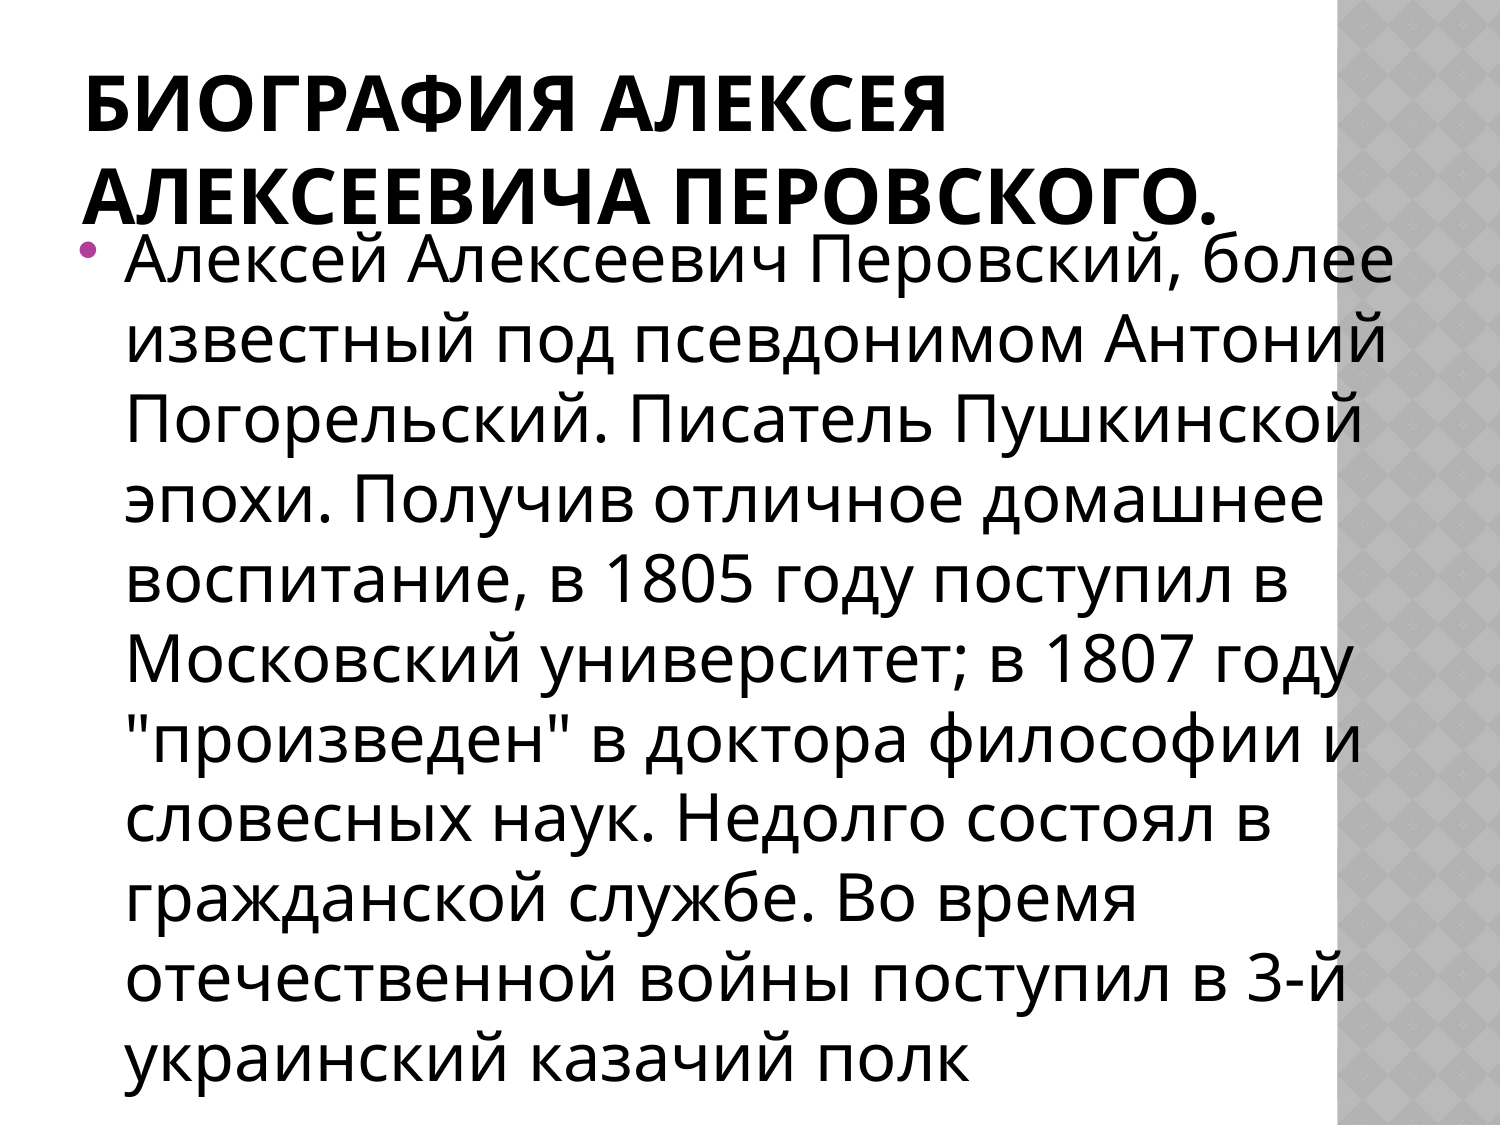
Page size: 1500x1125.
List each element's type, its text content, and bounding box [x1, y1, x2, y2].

title Биография Алексея Алексеевича Перовского. [75, 52, 1263, 207]
list Алексей Алексеевич Перовский, более известный под псевдонимом Антоний Погорельский. Писатель Пушкинской эпохи. Получив отличное домашнее воспитание, в 1805 году поступил в Московский университет; в 1807 году "произведен" в доктора философии и словесных наук. Недолго состоял в гражданской службе. Во время отечественной войны поступил в 3-й украинский казачий полк [64, 207, 1416, 959]
